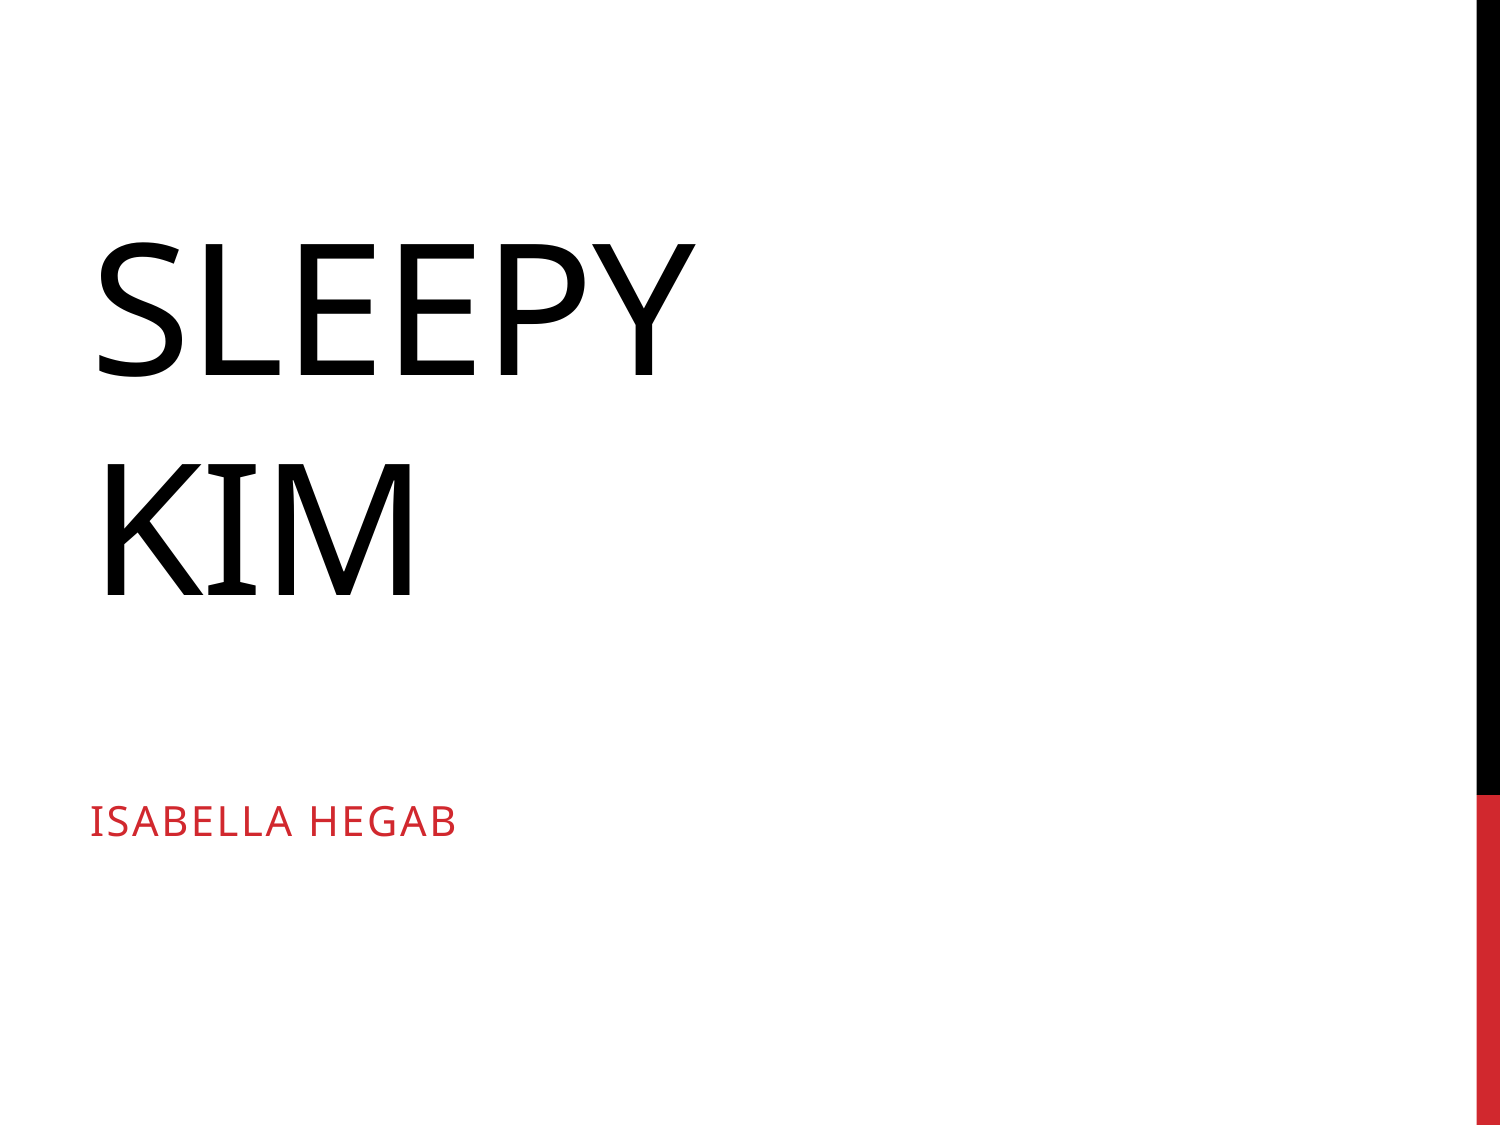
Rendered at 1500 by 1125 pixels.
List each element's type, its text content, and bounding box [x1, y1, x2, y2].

title Sleepy KIM [75, 37, 1350, 788]
subtitle Isabella Hegab [75, 787, 1200, 938]
